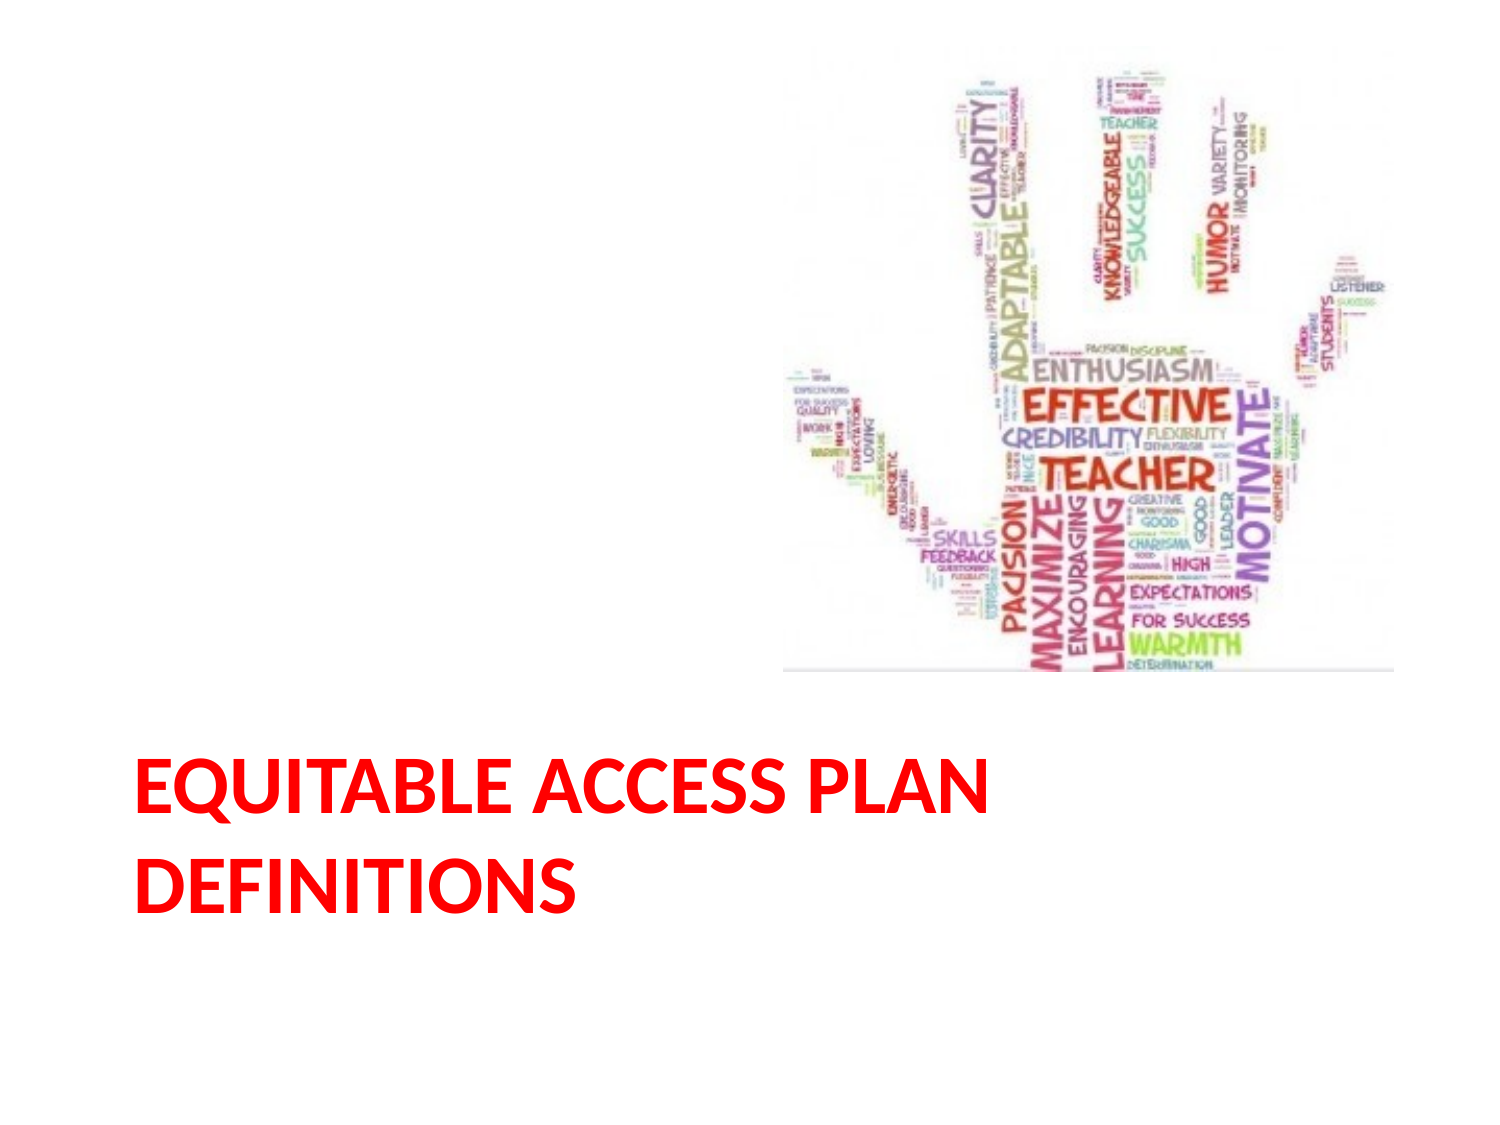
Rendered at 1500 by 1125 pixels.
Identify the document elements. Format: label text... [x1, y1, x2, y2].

title Equitable Access Plan Definitions [118, 722, 1394, 947]
picture [782, 46, 1394, 672]
